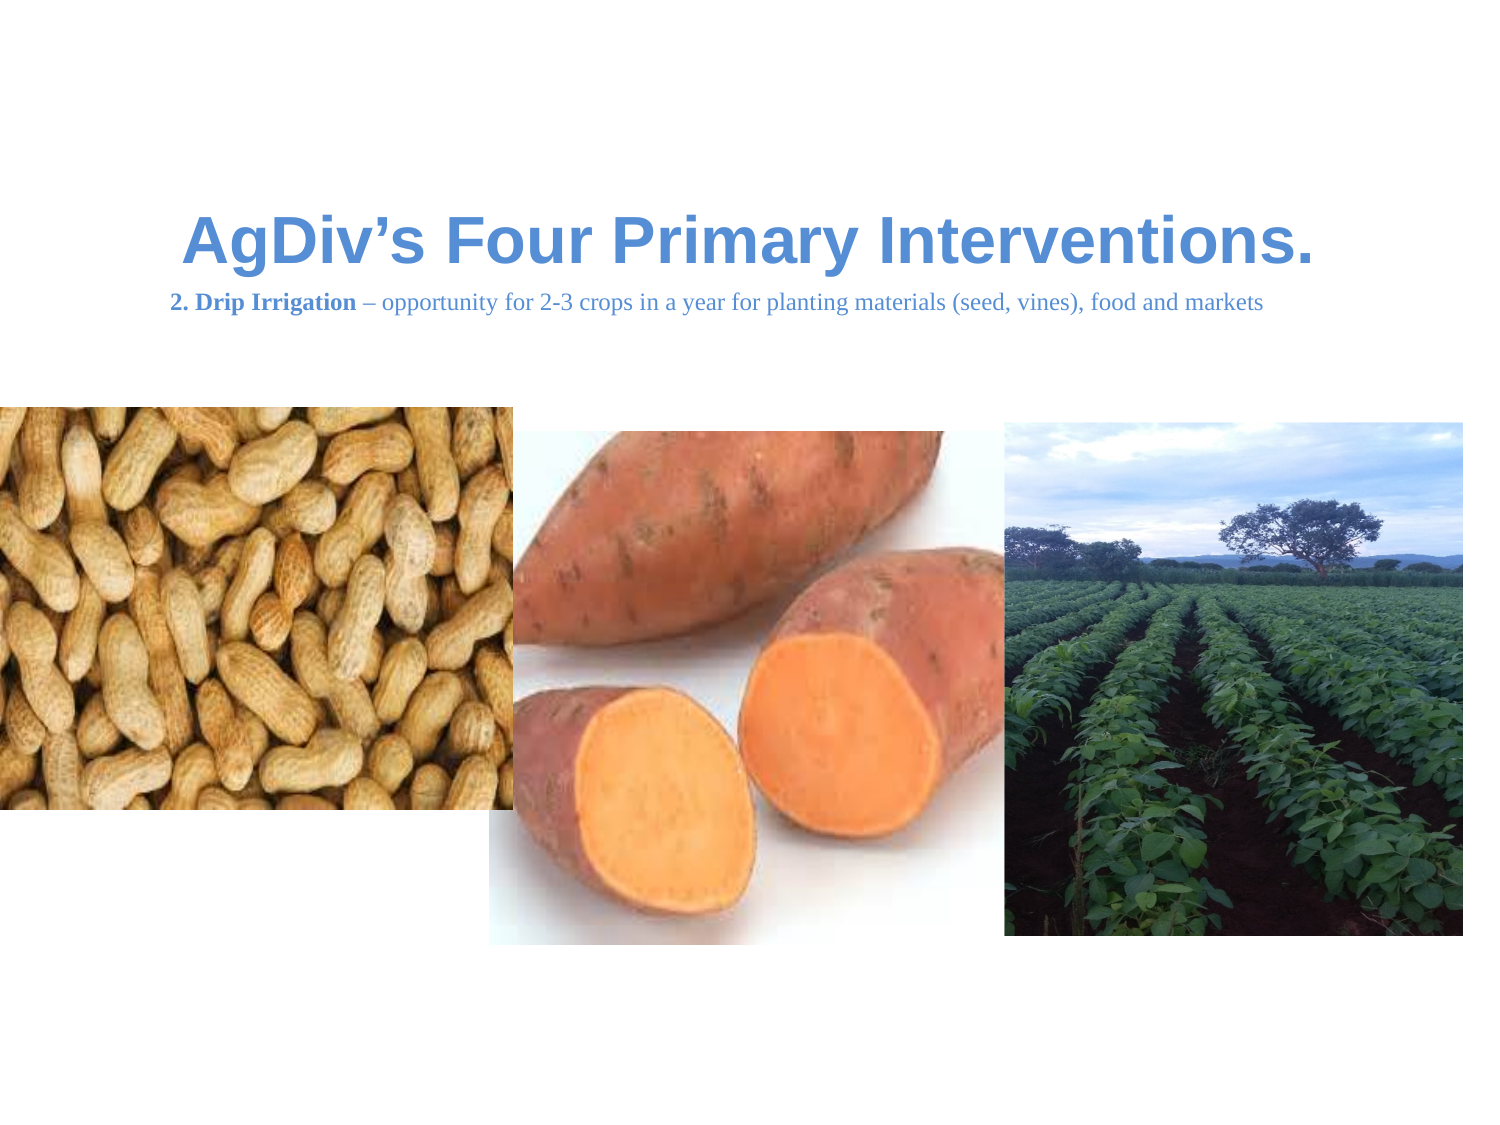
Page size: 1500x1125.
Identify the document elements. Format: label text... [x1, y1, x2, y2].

picture [0, 407, 1490, 945]
title Agdiv’s Four Primary Interventions. [73, 189, 1424, 288]
text_box 2. Drip Irrigation – opportunity for 2-3 crops in a year for planting materials (seed, vines), food and markets [155, 277, 1381, 413]
